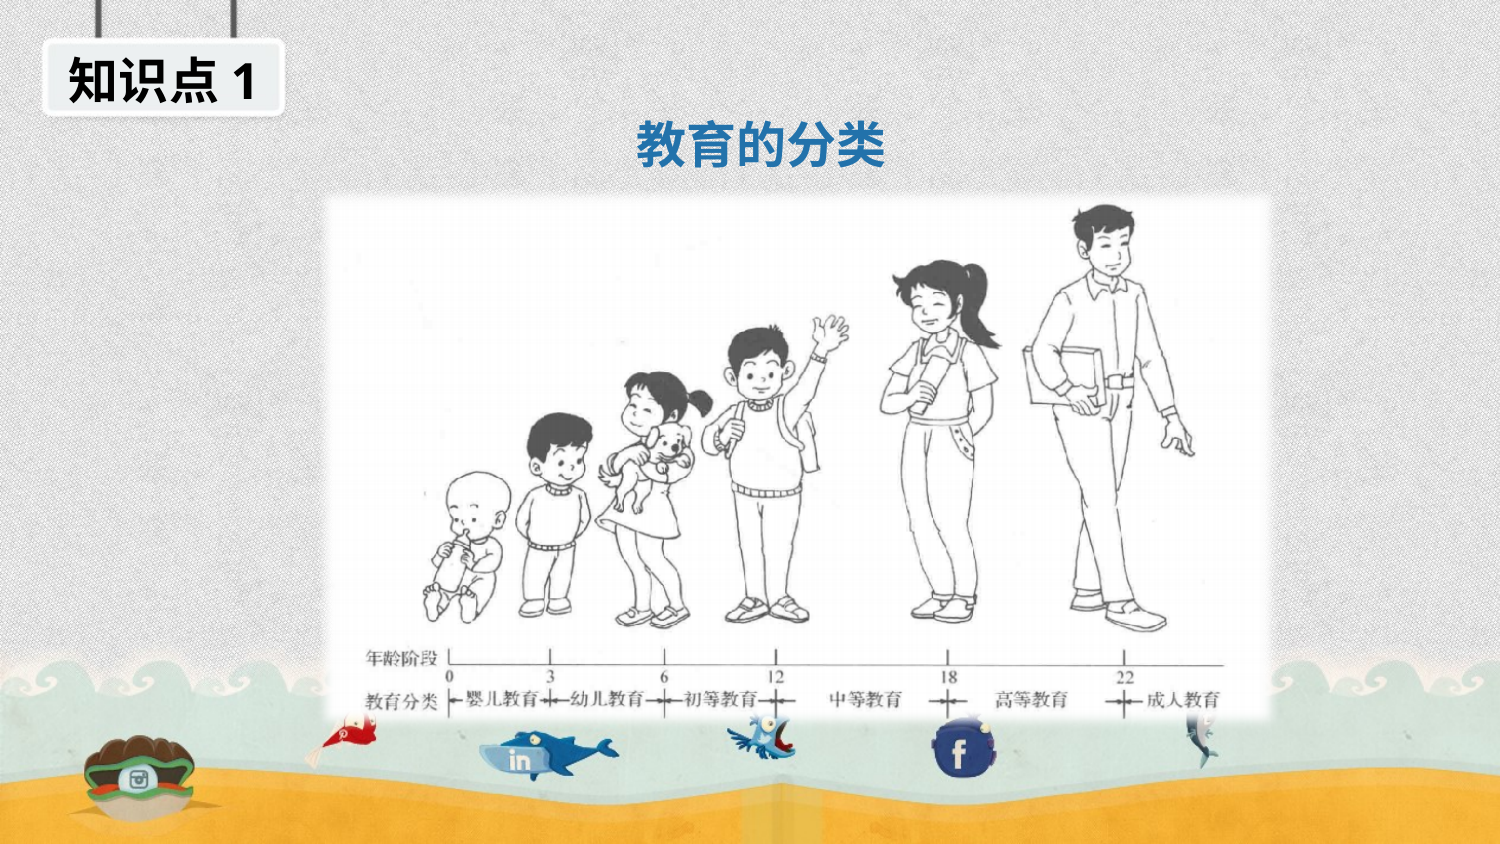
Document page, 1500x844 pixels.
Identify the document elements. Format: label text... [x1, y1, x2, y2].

text_box 教育的分类 [622, 106, 975, 185]
text_box 知识点1 [45, 42, 283, 119]
picture [0, 0, 1500, 844]
